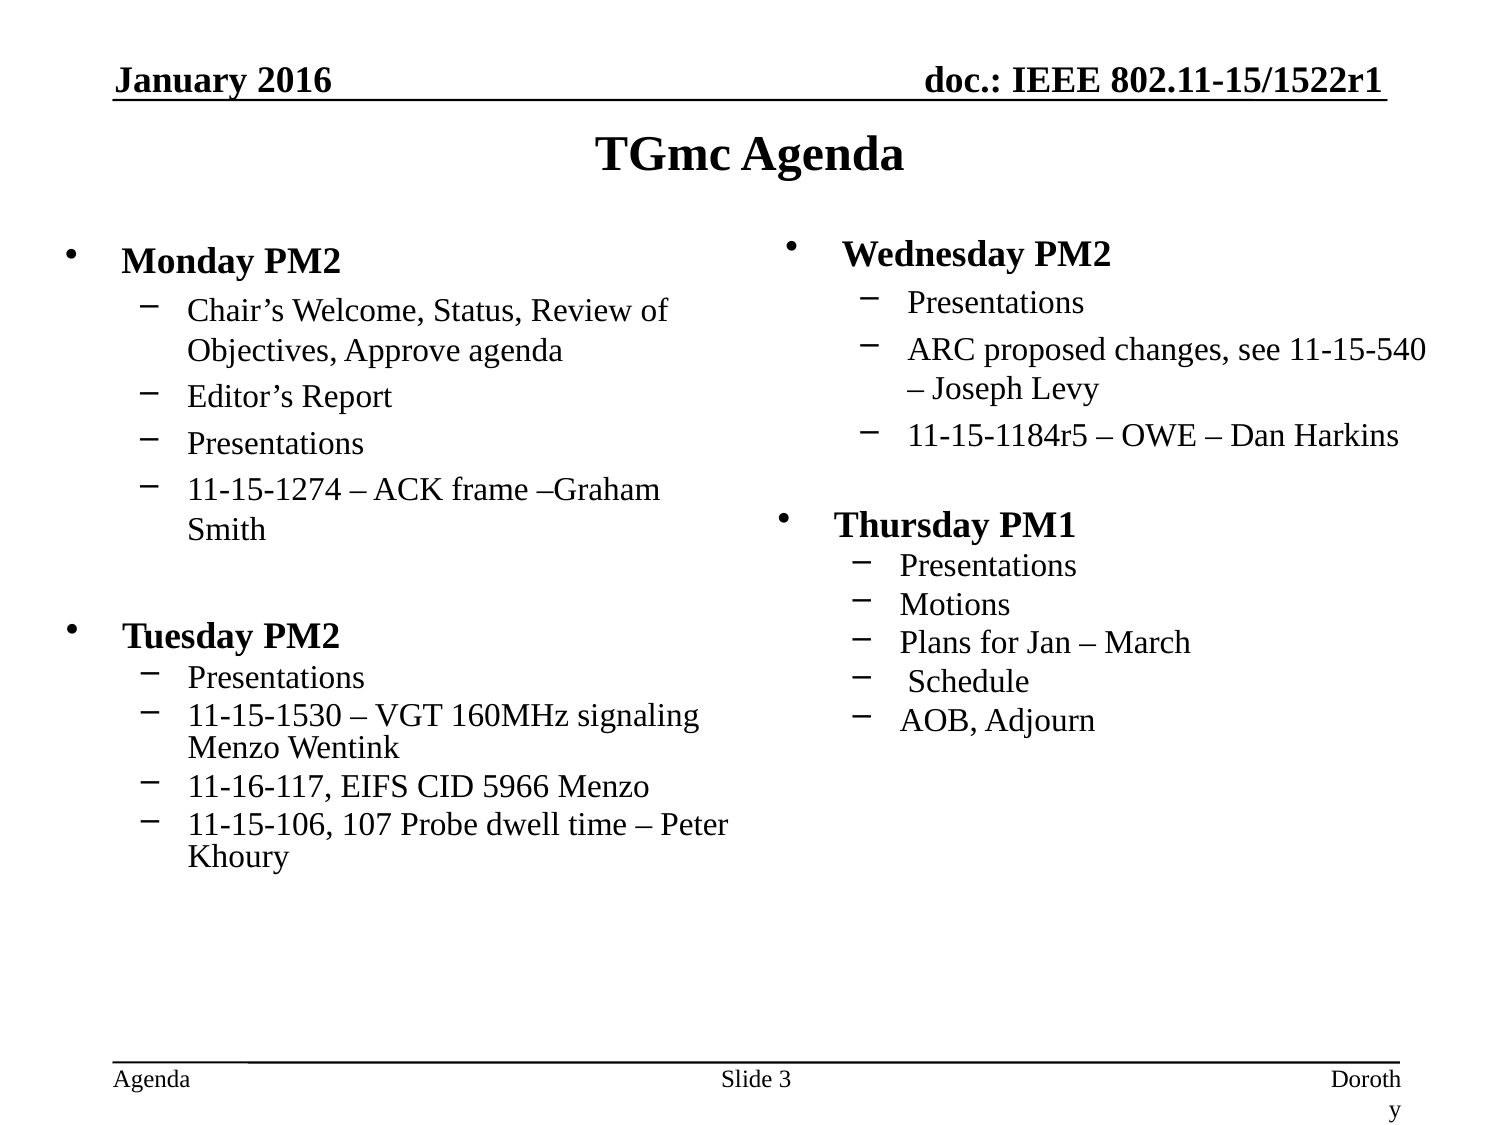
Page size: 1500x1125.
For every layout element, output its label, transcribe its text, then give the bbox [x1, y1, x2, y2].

footer Dorothy Stanley, HPE [1325, 1062, 1402, 1093]
text_box Monday PM2 Chair’s Welcome, Status, Review of Objectives, Approve agenda Editor’s Report Presentations 11-15-1274 – ACK frame –Graham Smith [50, 237, 708, 612]
text_box Tuesday PM2 Presentations 11-15-1530 – VGT 160MHz signaling Menzo Wentink 11-16-117, EIFS CID 5966 Menzo 11-15-106, 107 Probe dwell time – Peter Khoury [50, 612, 813, 975]
text_box Wednesday PM2 Presentations ARC proposed changes, see 11-15-540 – Joseph Levy 11-15-1184r5 – OWE – Dan Harkins [770, 229, 1454, 455]
text_box Thursday PM1 Presentations Motions Plans for Jan – March Schedule AOB, Adjourn [762, 501, 1418, 775]
title TGmc Agenda [112, 112, 1388, 188]
slide_number Slide 3 [712, 1062, 800, 1093]
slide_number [114, 54, 425, 100]
